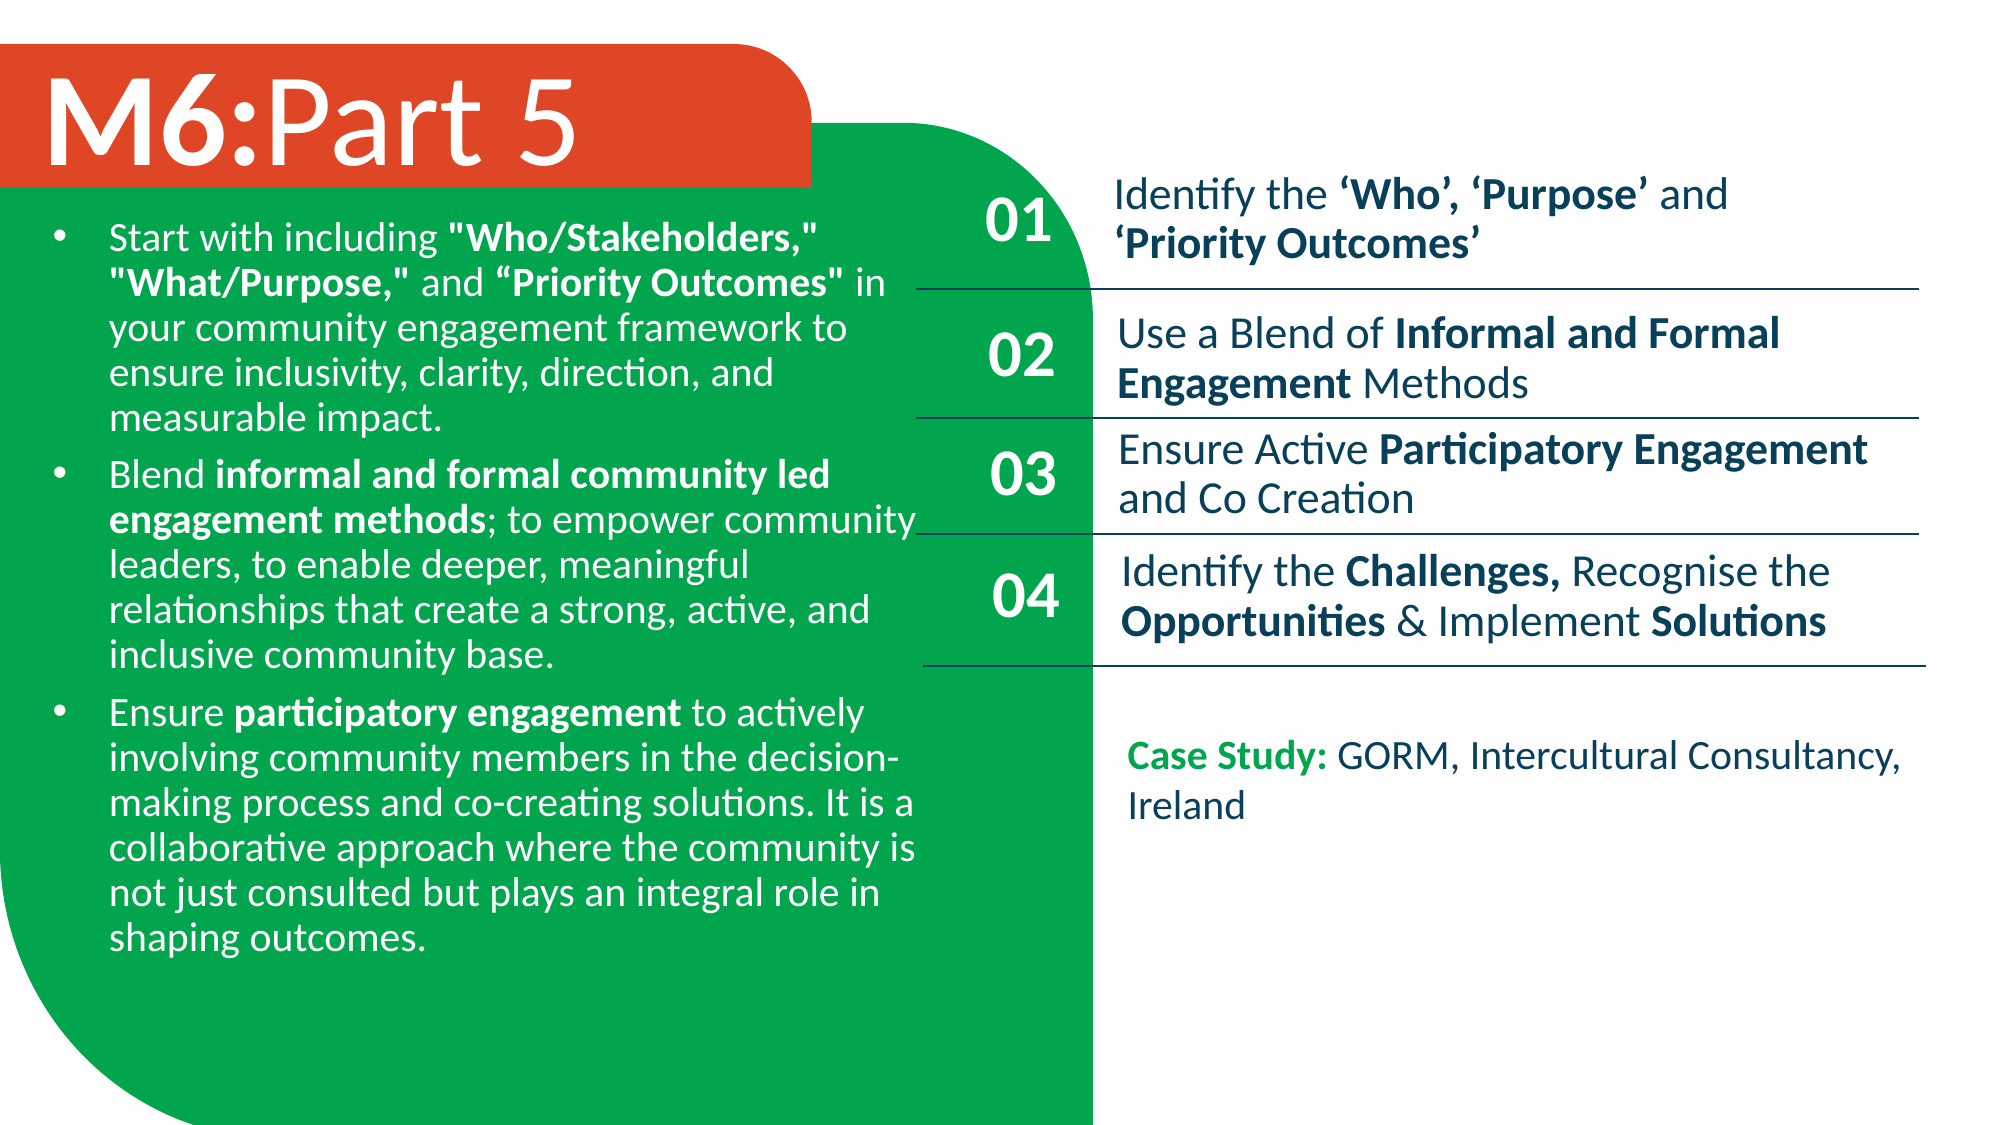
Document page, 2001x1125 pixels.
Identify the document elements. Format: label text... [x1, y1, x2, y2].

list 03 [966, 419, 1082, 531]
text_box 04 [969, 539, 1085, 653]
list Identify the ‘Who’, ‘Purpose’ and ‘Priority Outcomes’ [1098, 162, 1832, 276]
list Start with including "Who/Stakeholders," "What/Purpose," and “Priority Outcomes" in your community engagement framework to ensure inclusivity, clarity, direction, and measurable impact. Blend informal and formal community led engagement methods; to empower community leaders, to enable deeper, meaningful relationships that create a strong, active, and inclusive community base. Ensure participatory engagement to actively involving community members in the decision-making process and co-creating solutions. It is a collaborative approach where the community is not just consulted but plays an integral role in shaping outcomes. [37, 207, 953, 1108]
list 02 [965, 298, 1081, 412]
text_box M6:Part 5 [28, 74, 716, 170]
list Use a Blend of Informal and Formal Engagement Methods [1102, 302, 1966, 416]
list 01 [961, 162, 1077, 276]
text_box Identify the Challenges, Recognise the Opportunities & Implement Solutions [1106, 539, 1942, 653]
text_box Case Study: GORM, Intercultural Consultancy, Ireland [1112, 721, 1925, 835]
list Ensure Active Participatory Engagement and Co Creation [1103, 417, 1935, 531]
